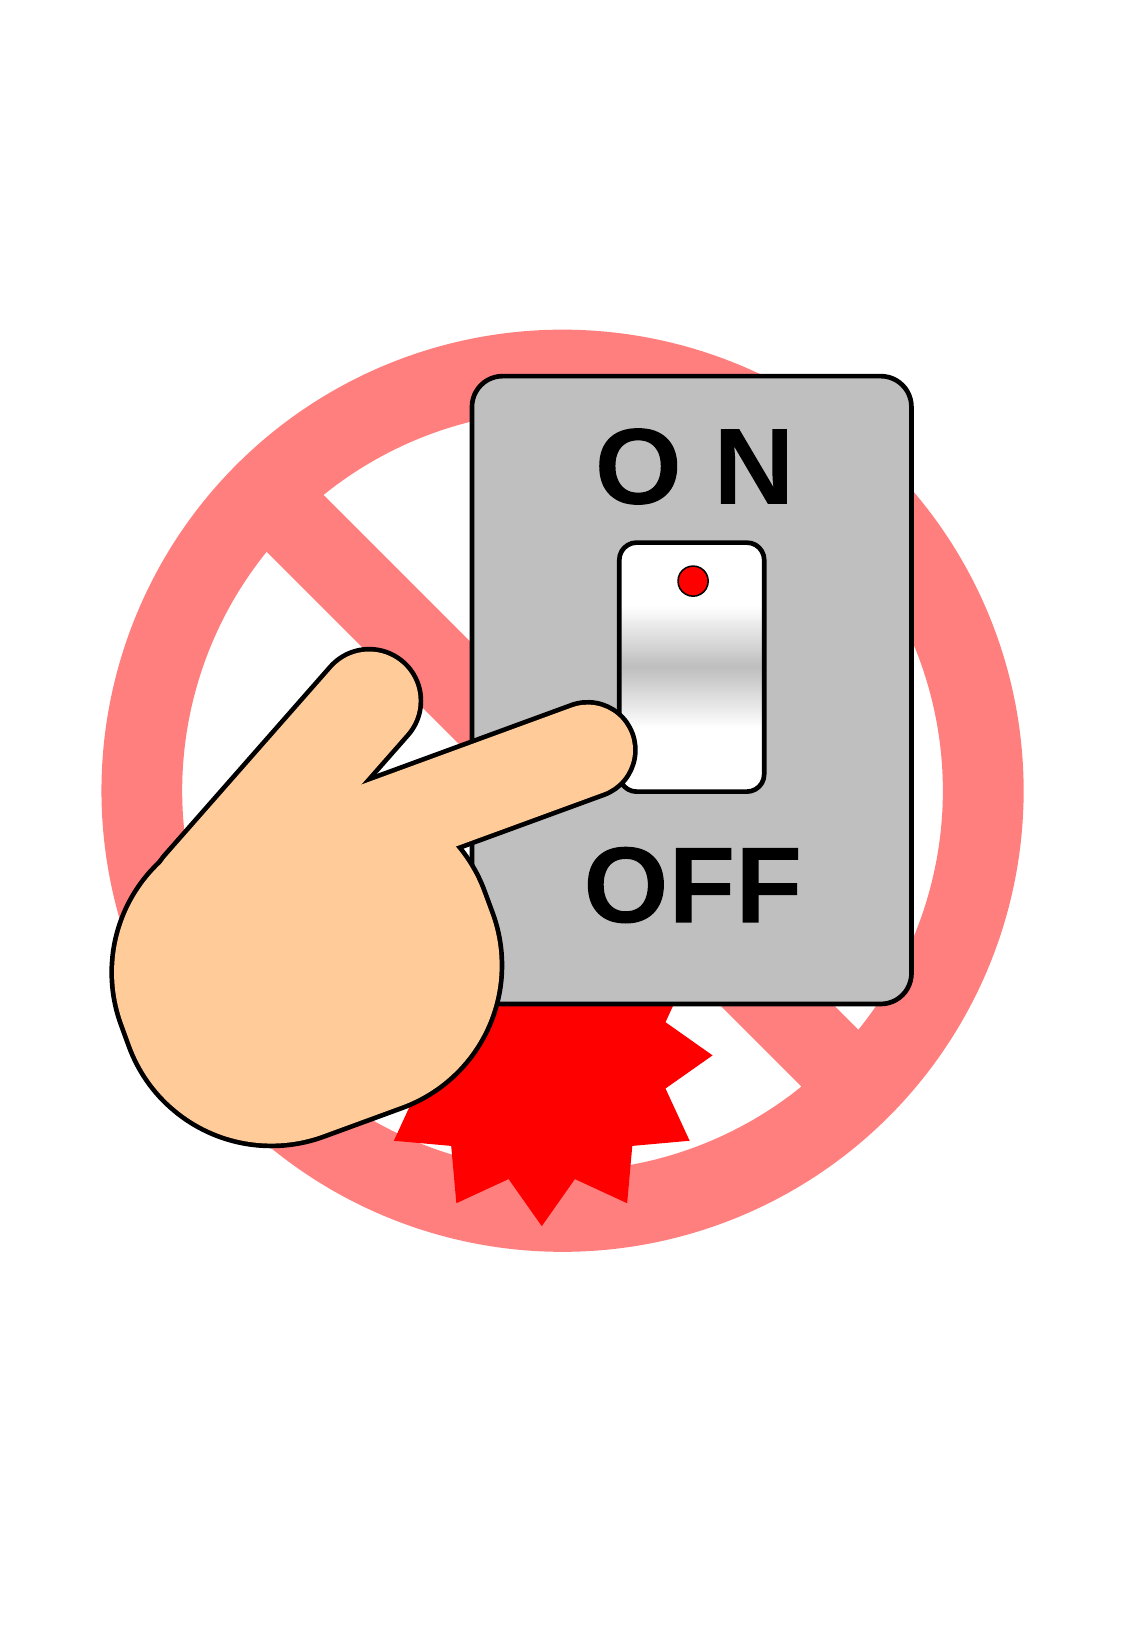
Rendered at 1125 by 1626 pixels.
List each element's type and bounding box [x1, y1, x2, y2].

text_box [99, 329, 1024, 1253]
